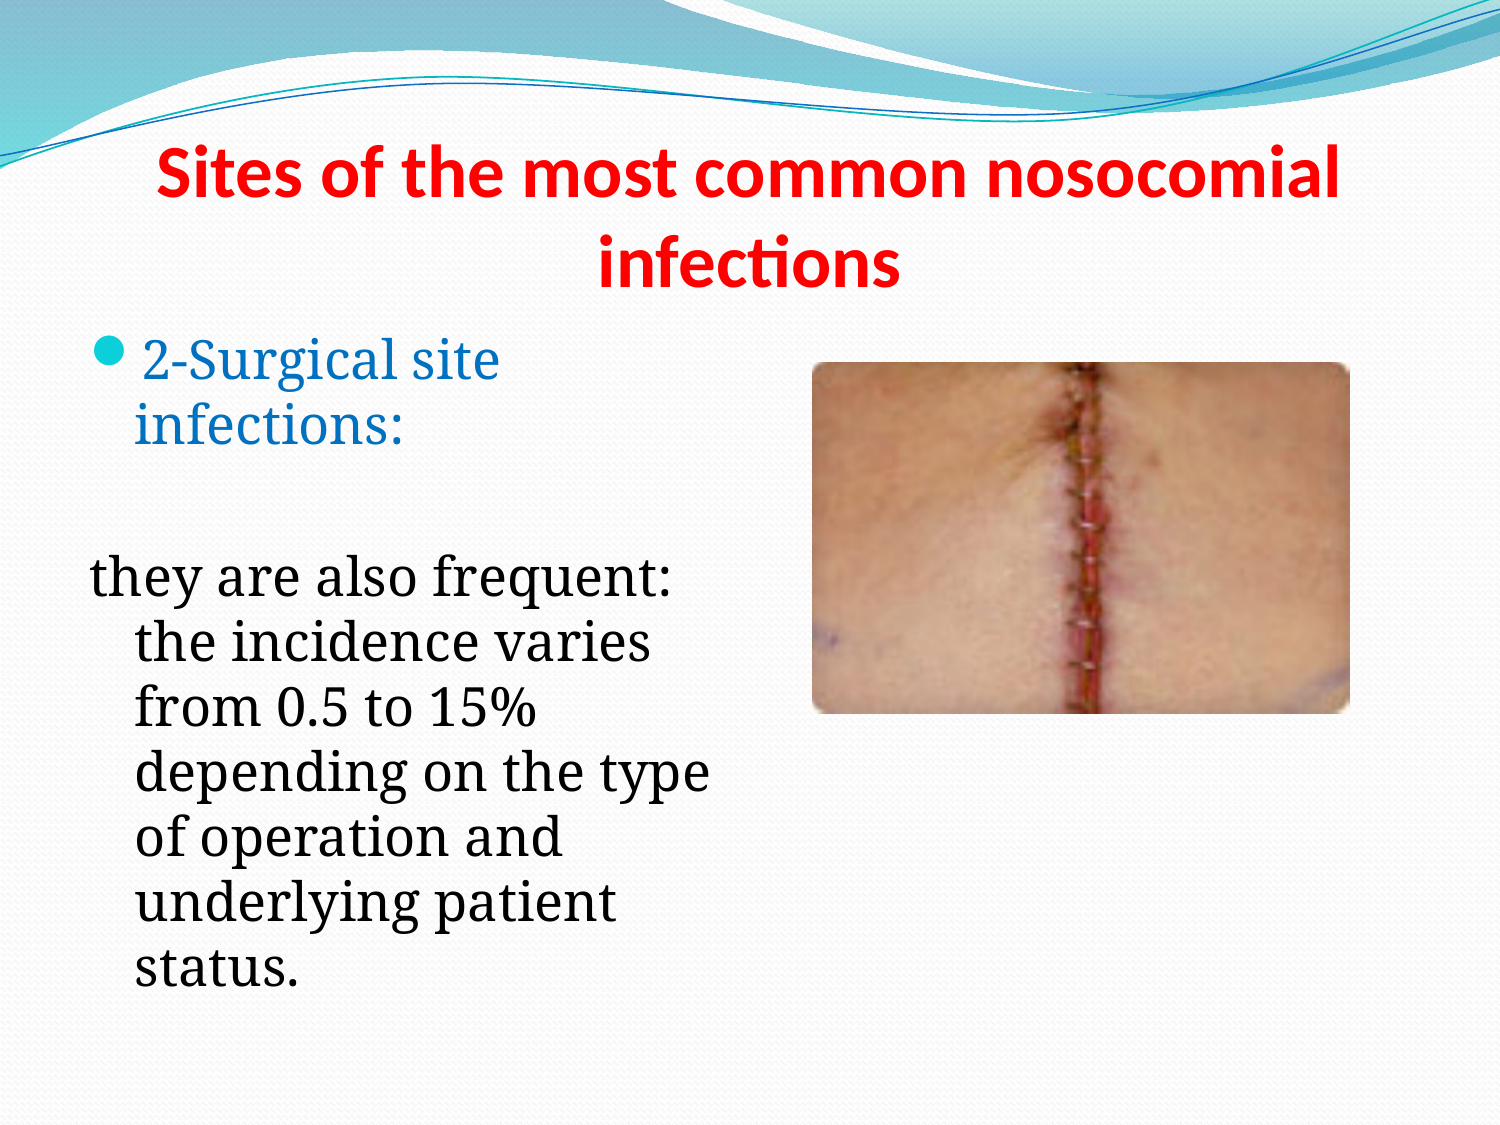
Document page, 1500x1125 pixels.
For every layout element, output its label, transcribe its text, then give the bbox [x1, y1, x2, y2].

picture [812, 362, 1350, 714]
title Sites of the most common nosocomial infections [75, 115, 1425, 303]
list 2-Surgical site infections: they are also frequent: the incidence varies from 0.5 to 15% depending on the type of operation and underlying patient status. [75, 317, 750, 1038]
